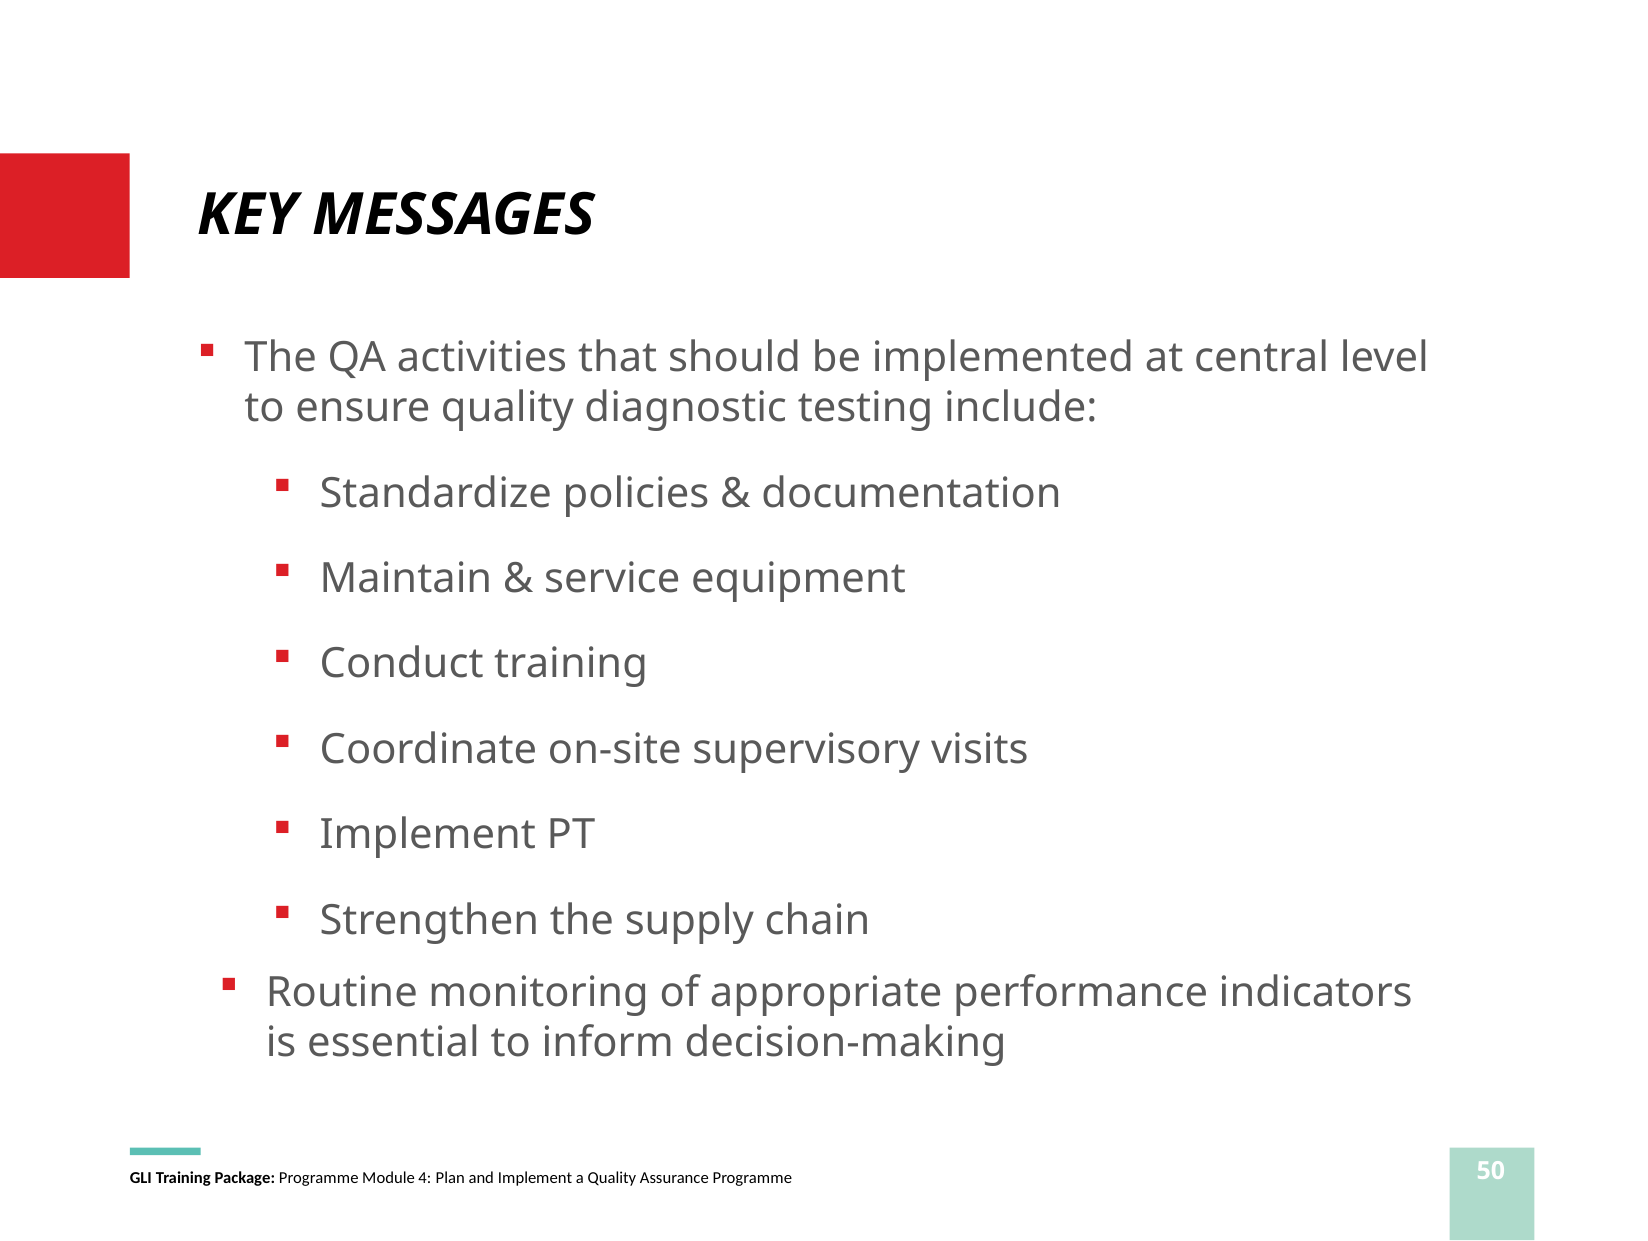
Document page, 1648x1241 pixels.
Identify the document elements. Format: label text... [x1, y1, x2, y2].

list The QA activities that should be implemented at central level to ensure quality diagnostic testing include: Standardize policies & documentation Maintain & service equipment Conduct training Coordinate on-site supervisory visits Implement PT Strengthen the supply chain Routine monitoring of appropriate performance indicators is essential to inform decision-making [197, 330, 1450, 1087]
title KEY MESSAGES [197, 153, 1450, 278]
